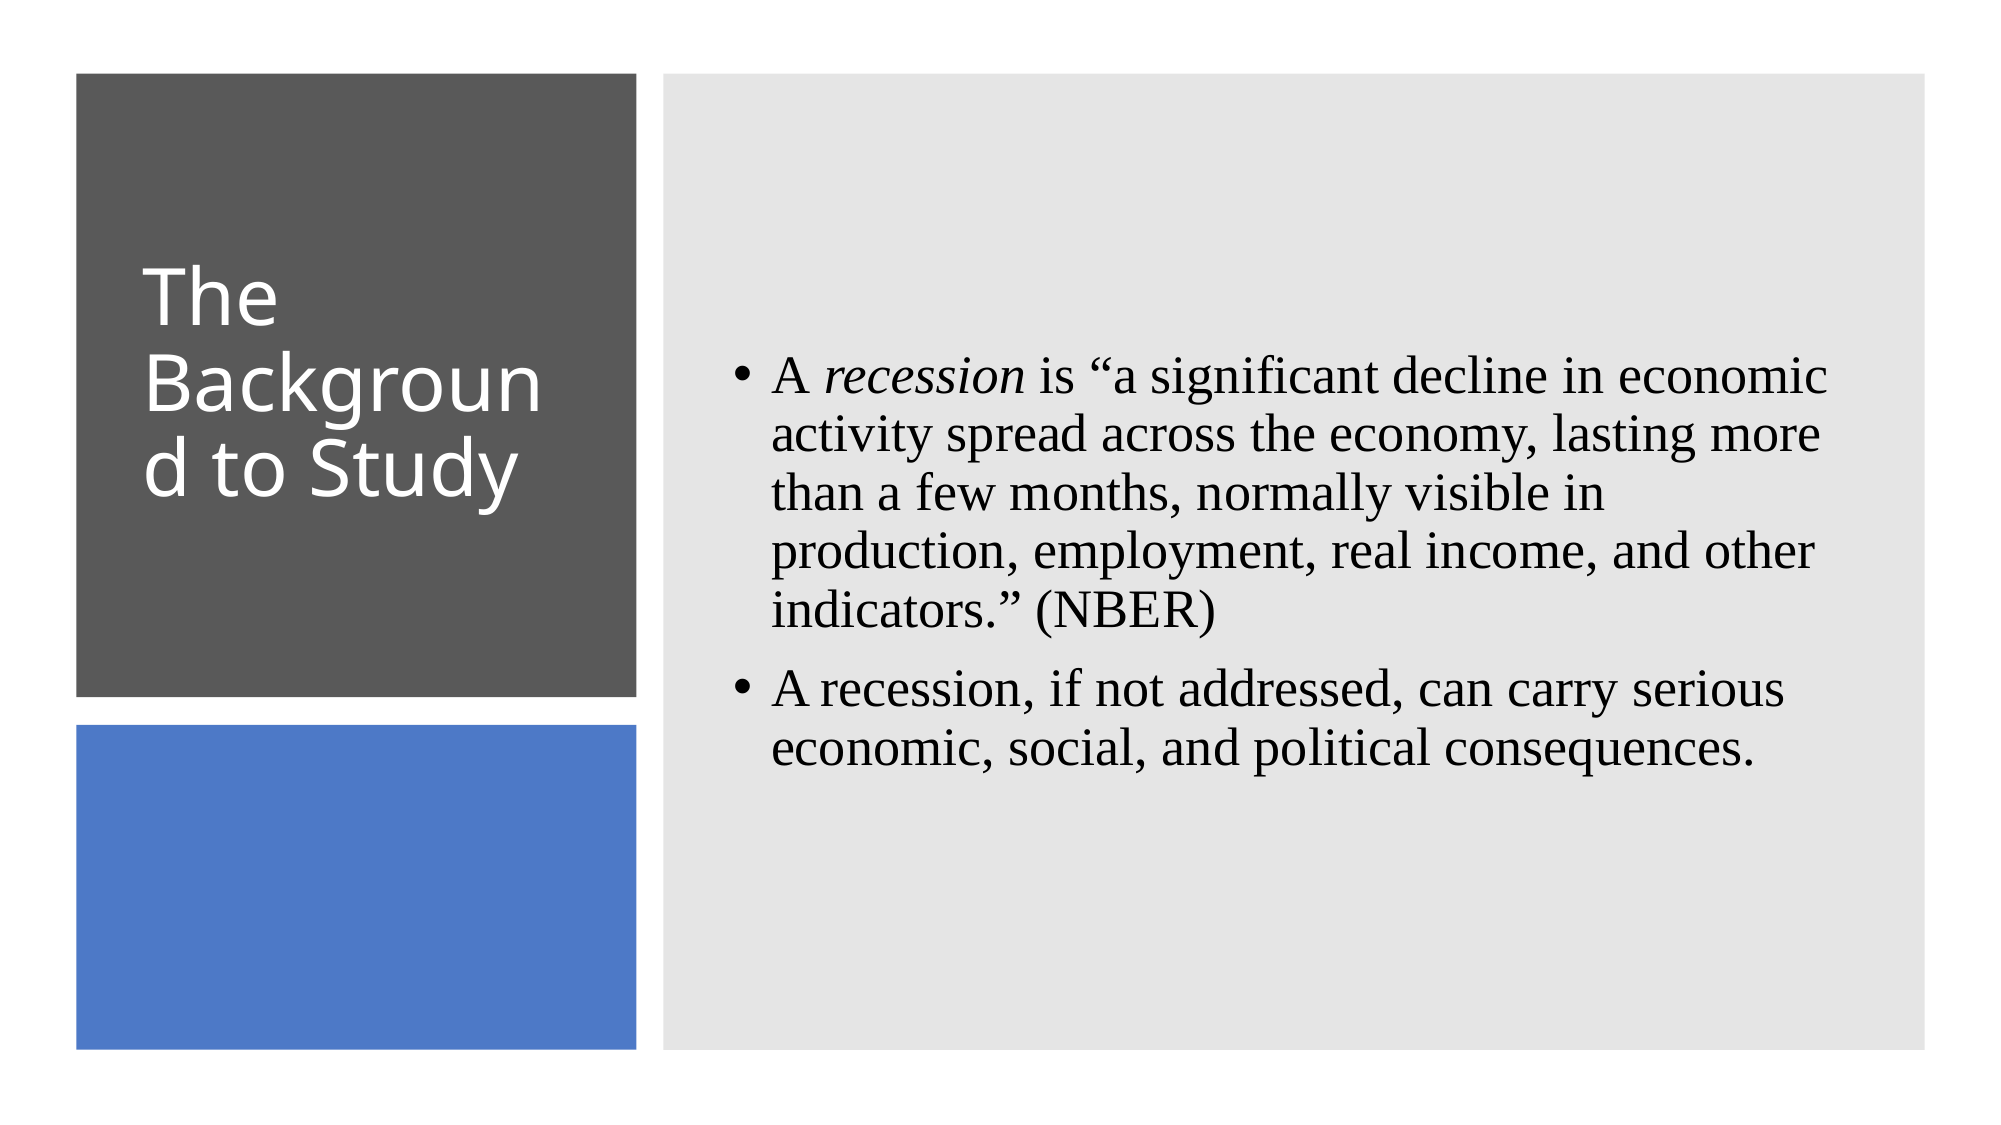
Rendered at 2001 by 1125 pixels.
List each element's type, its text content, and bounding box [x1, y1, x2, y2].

list A recession is “a significant decline in economic activity spread across the economy, lasting more than a few months, normally visible in production, employment, real income, and other indicators.” (NBER) A recession, if not addressed, can carry serious economic, social, and political consequences. [718, 112, 1873, 1011]
text_box [75, 724, 637, 1051]
text_box [75, 72, 637, 698]
title The Background to Study [127, 120, 595, 652]
text_box [662, 72, 1926, 1051]
